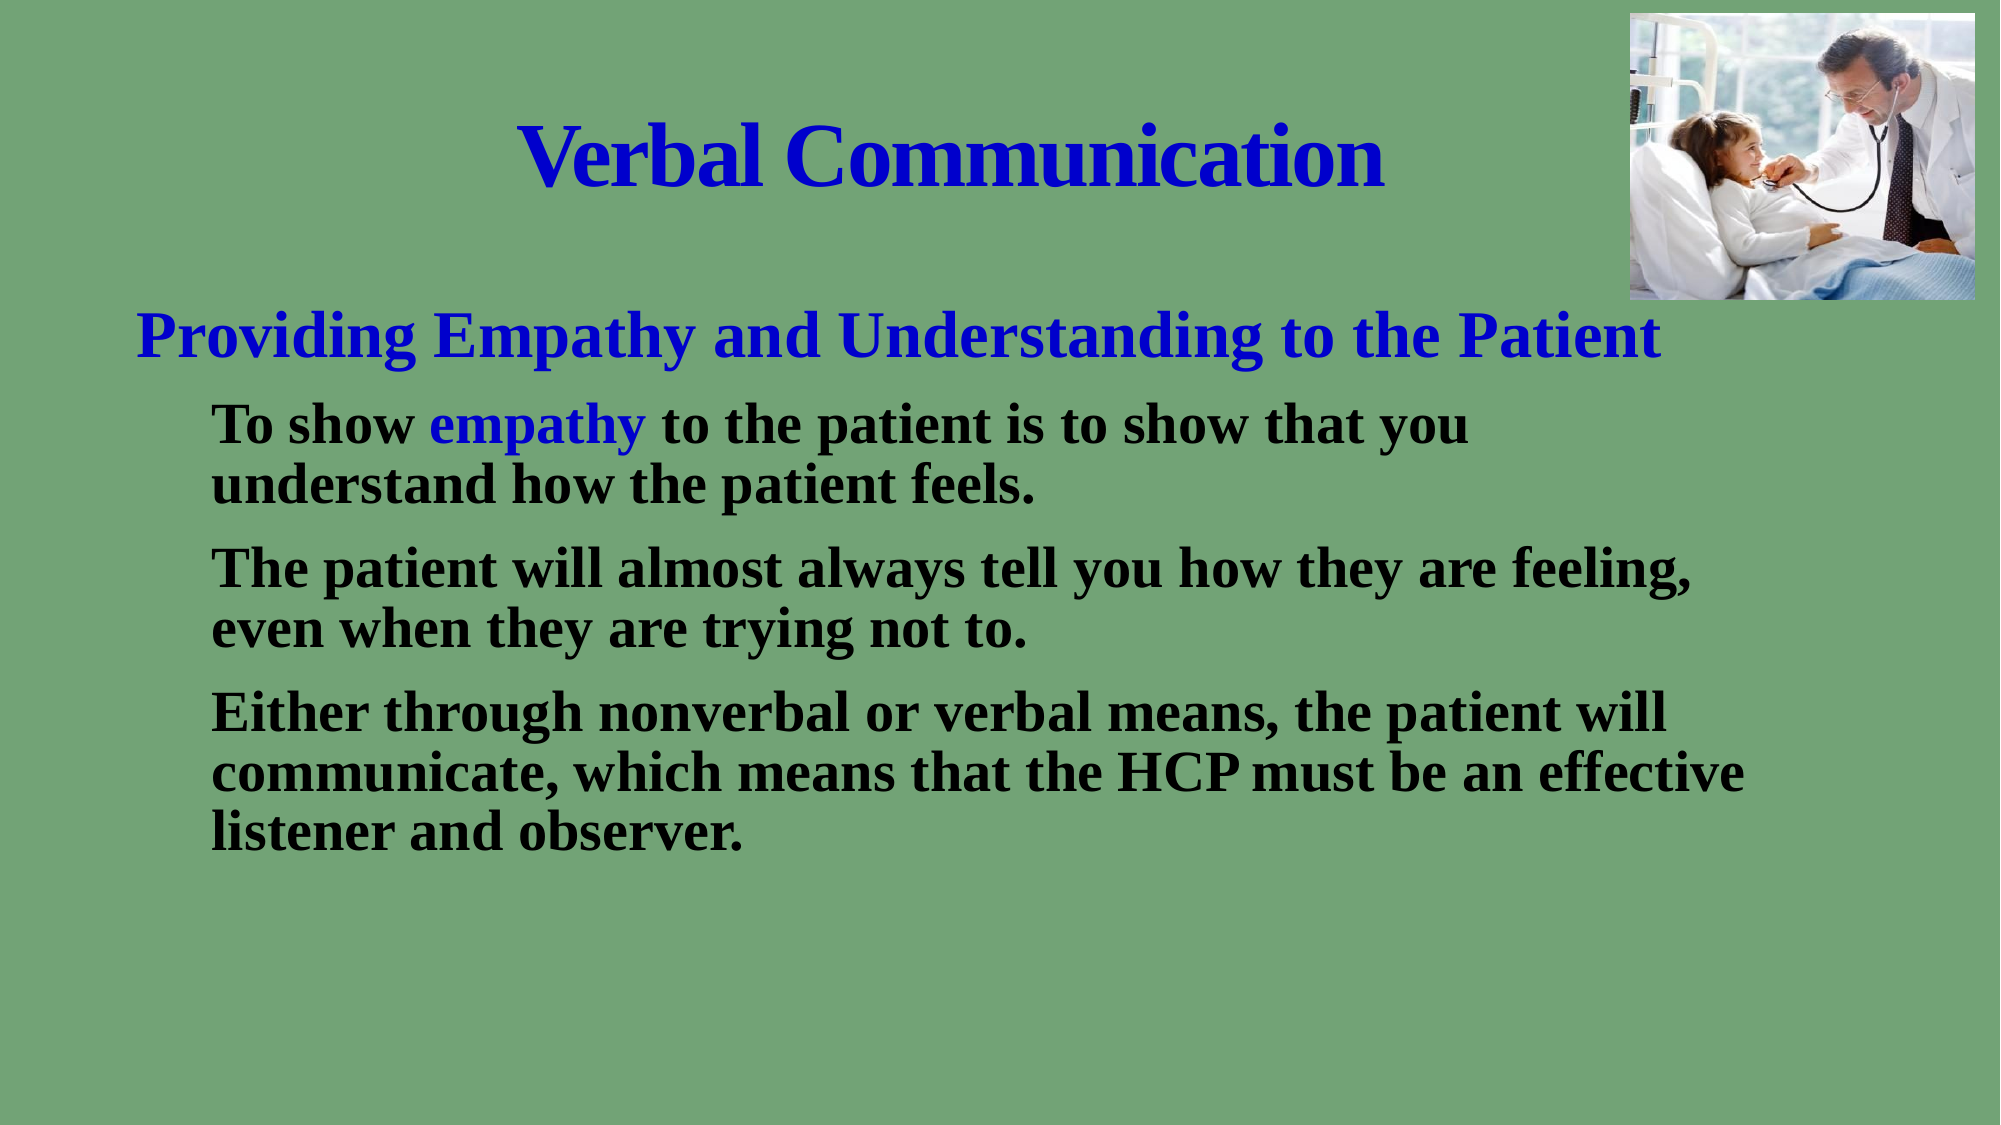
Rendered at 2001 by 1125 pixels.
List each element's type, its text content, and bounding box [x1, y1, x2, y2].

picture [1630, 13, 1975, 301]
subtitle Providing Empathy and Understanding to the Patient To show empathy to the patient is to show that you understand how the patient feels. The patient will almost always tell you how they are feeling, even when they are trying not to. Either through nonverbal or verbal means, the patient will communicate, which means that the HCP must be an effective listener and observer. [121, 295, 1771, 1057]
title Verbal Communication [227, 76, 1630, 212]
